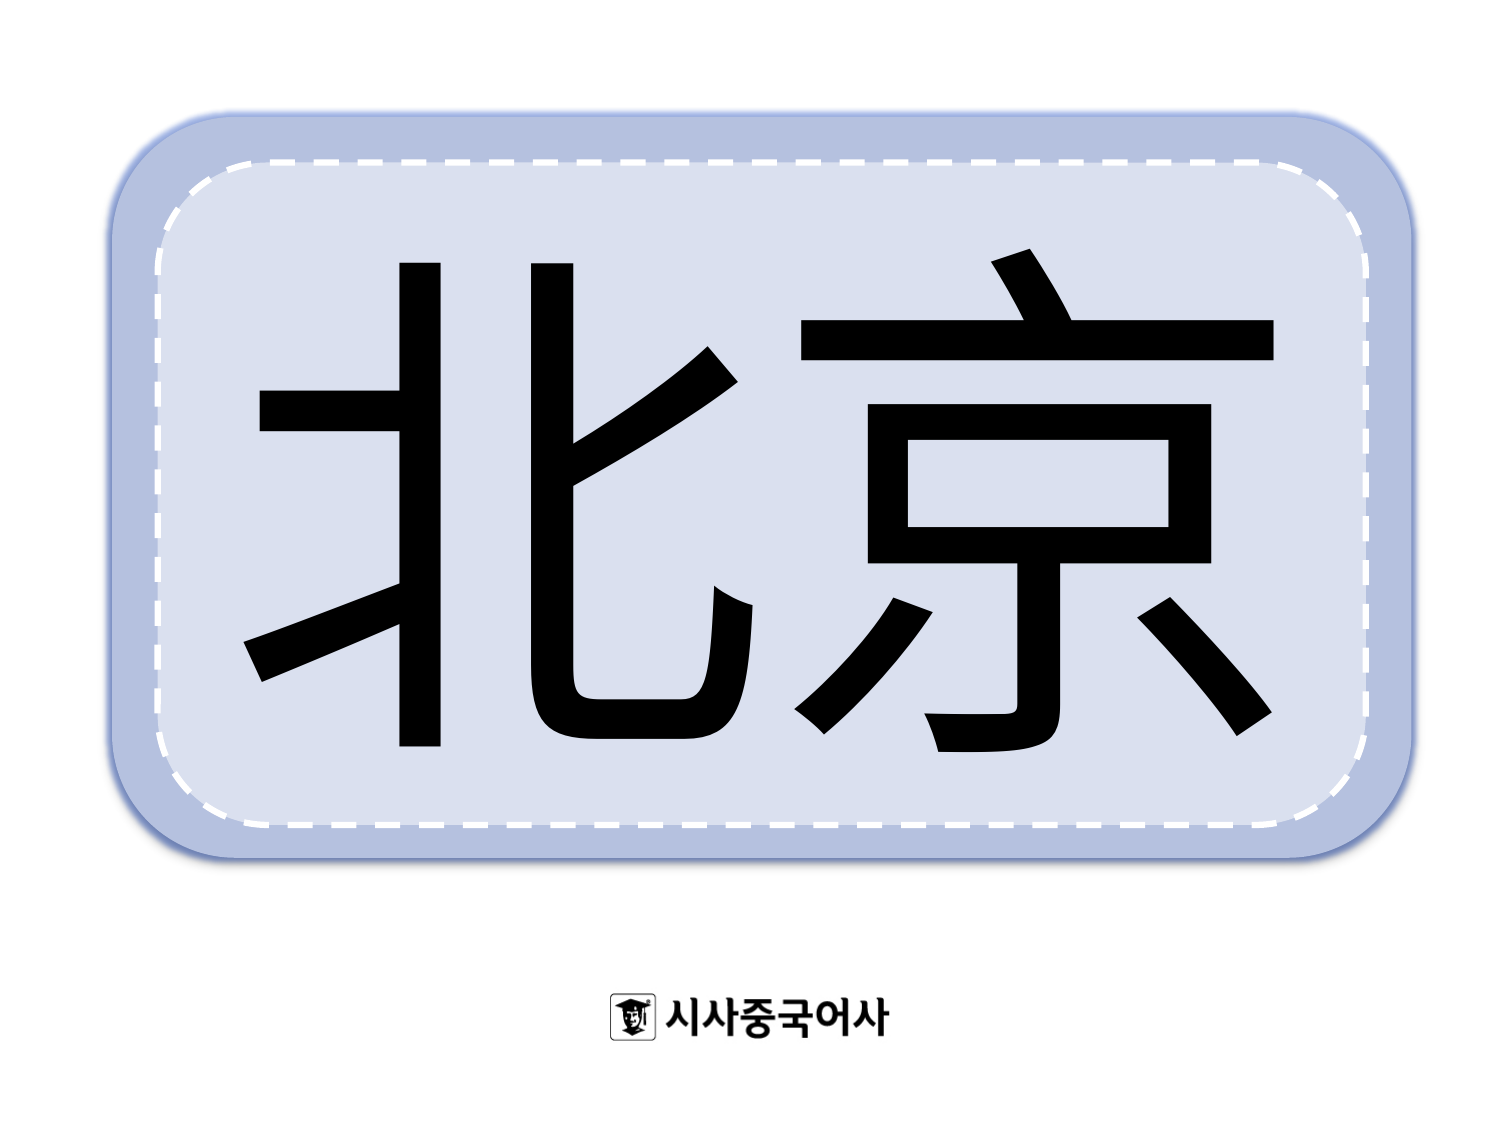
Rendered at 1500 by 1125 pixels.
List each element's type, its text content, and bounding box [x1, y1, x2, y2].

picture [602, 987, 898, 1047]
text_box [147, 160, 162, 824]
text_box 北京 [162, 160, 1371, 824]
